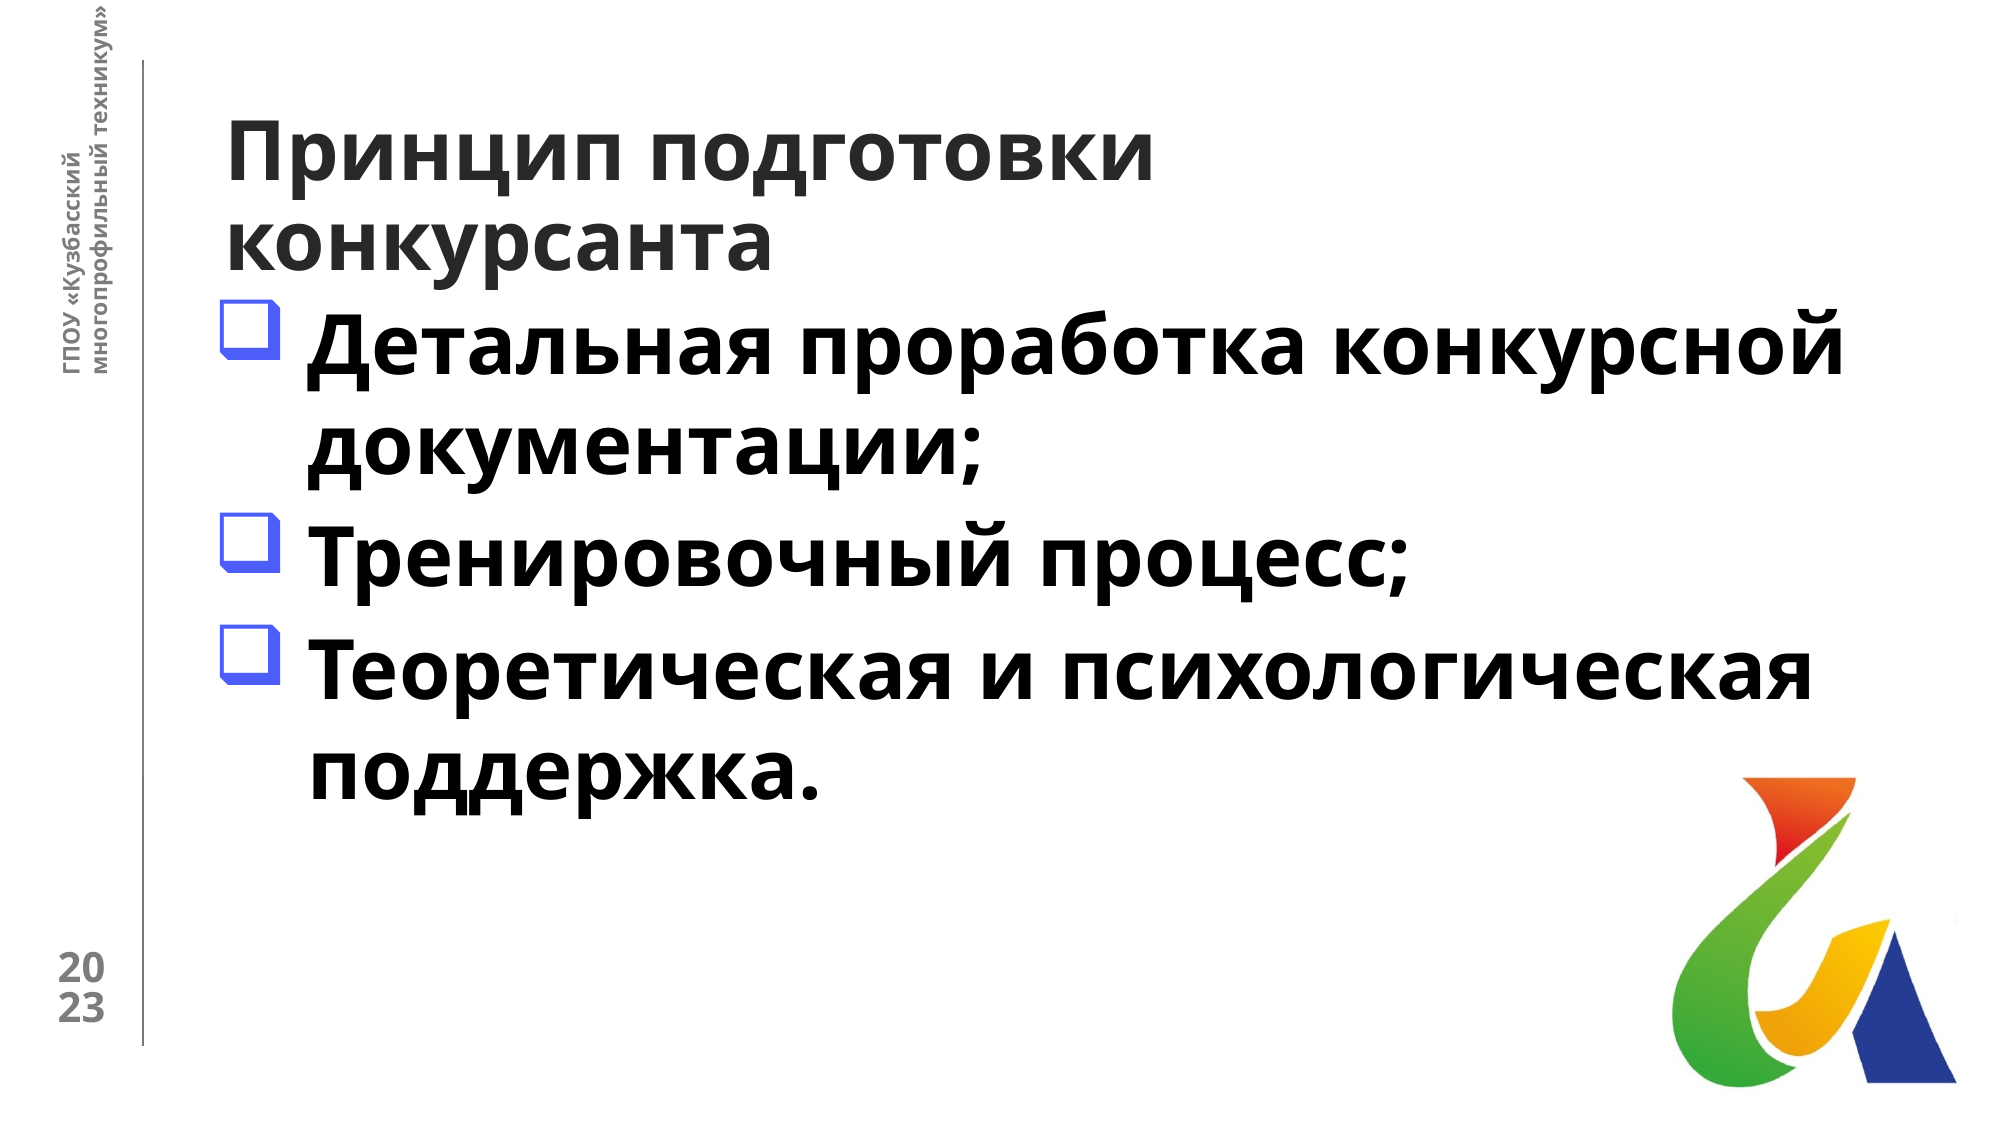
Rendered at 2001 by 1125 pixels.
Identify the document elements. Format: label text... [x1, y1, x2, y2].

picture [1665, 773, 1958, 1098]
text_box Принцип подготовки конкурсанта [209, 100, 1700, 286]
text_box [42, 41, 144, 1047]
text_box Детальная проработка конкурсной документации; Тренировочный процесс; Теоретическая и психологическая поддержка. [209, 286, 1893, 820]
